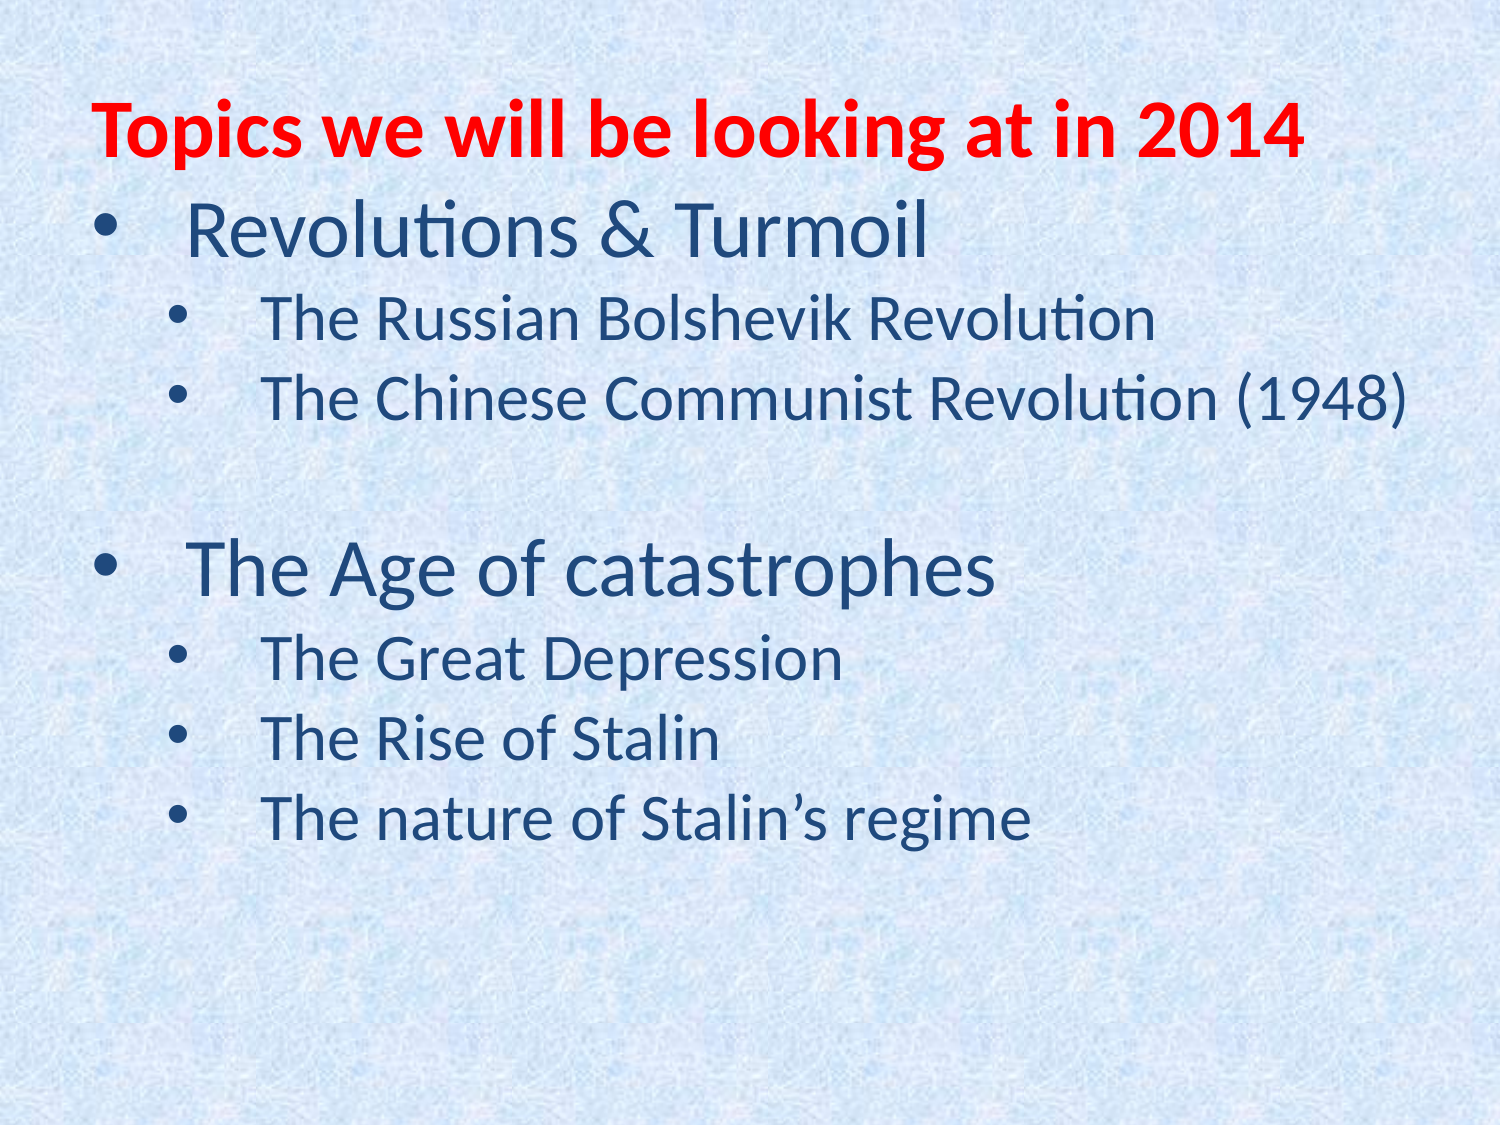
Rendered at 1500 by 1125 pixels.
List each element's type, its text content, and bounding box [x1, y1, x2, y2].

picture [0, 0, 1500, 1125]
text_box Topics we will be looking at in 2014 Revolutions & Turmoil The Russian Bolshevik Revolution The Chinese Communist Revolution (1948) The Age of catastrophes The Great Depression The Rise of Stalin The nature of Stalin’s regime [76, 66, 1436, 961]
